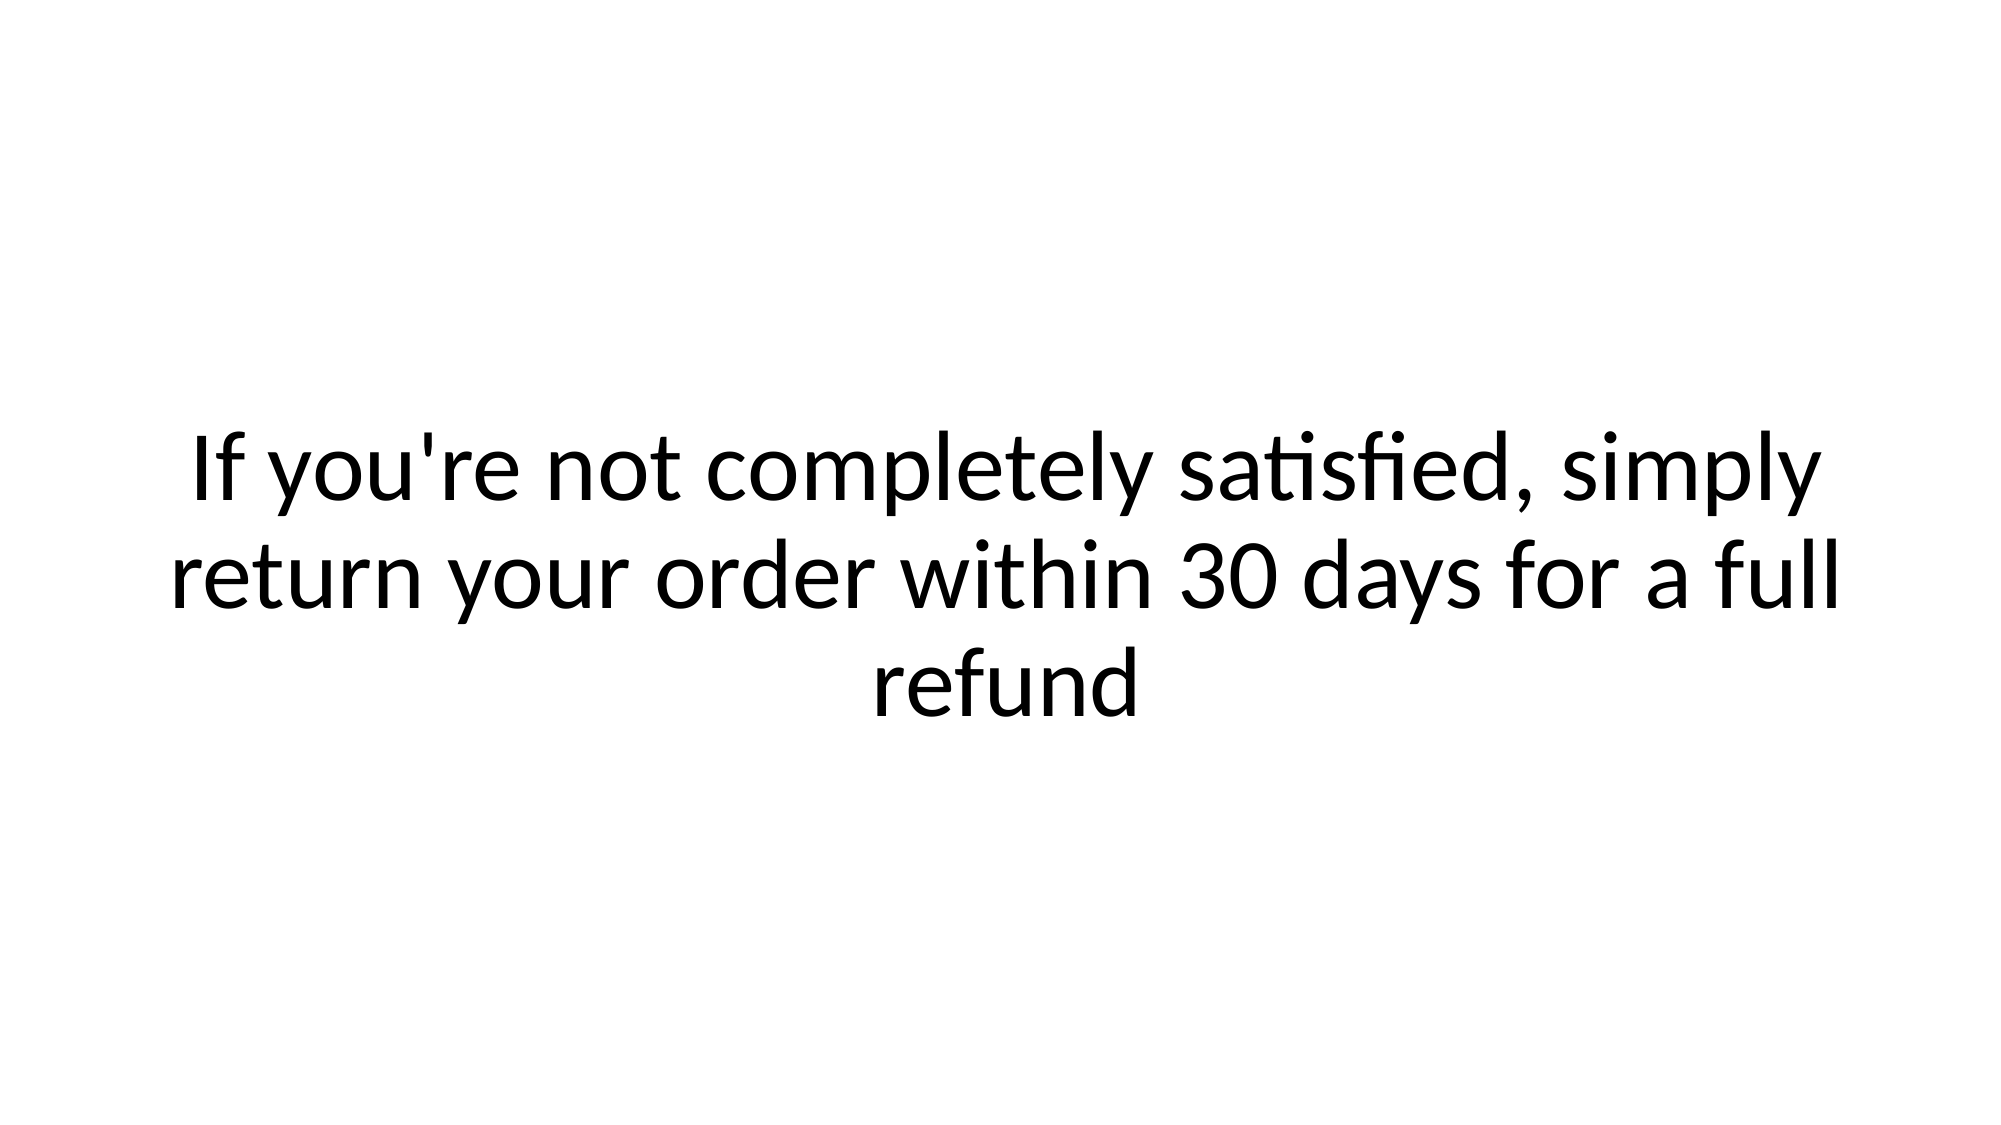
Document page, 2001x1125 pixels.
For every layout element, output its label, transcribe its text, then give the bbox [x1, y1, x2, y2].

list If you're not completely satisfied, simply return your order within 30 days for a full refund [144, 406, 1870, 931]
